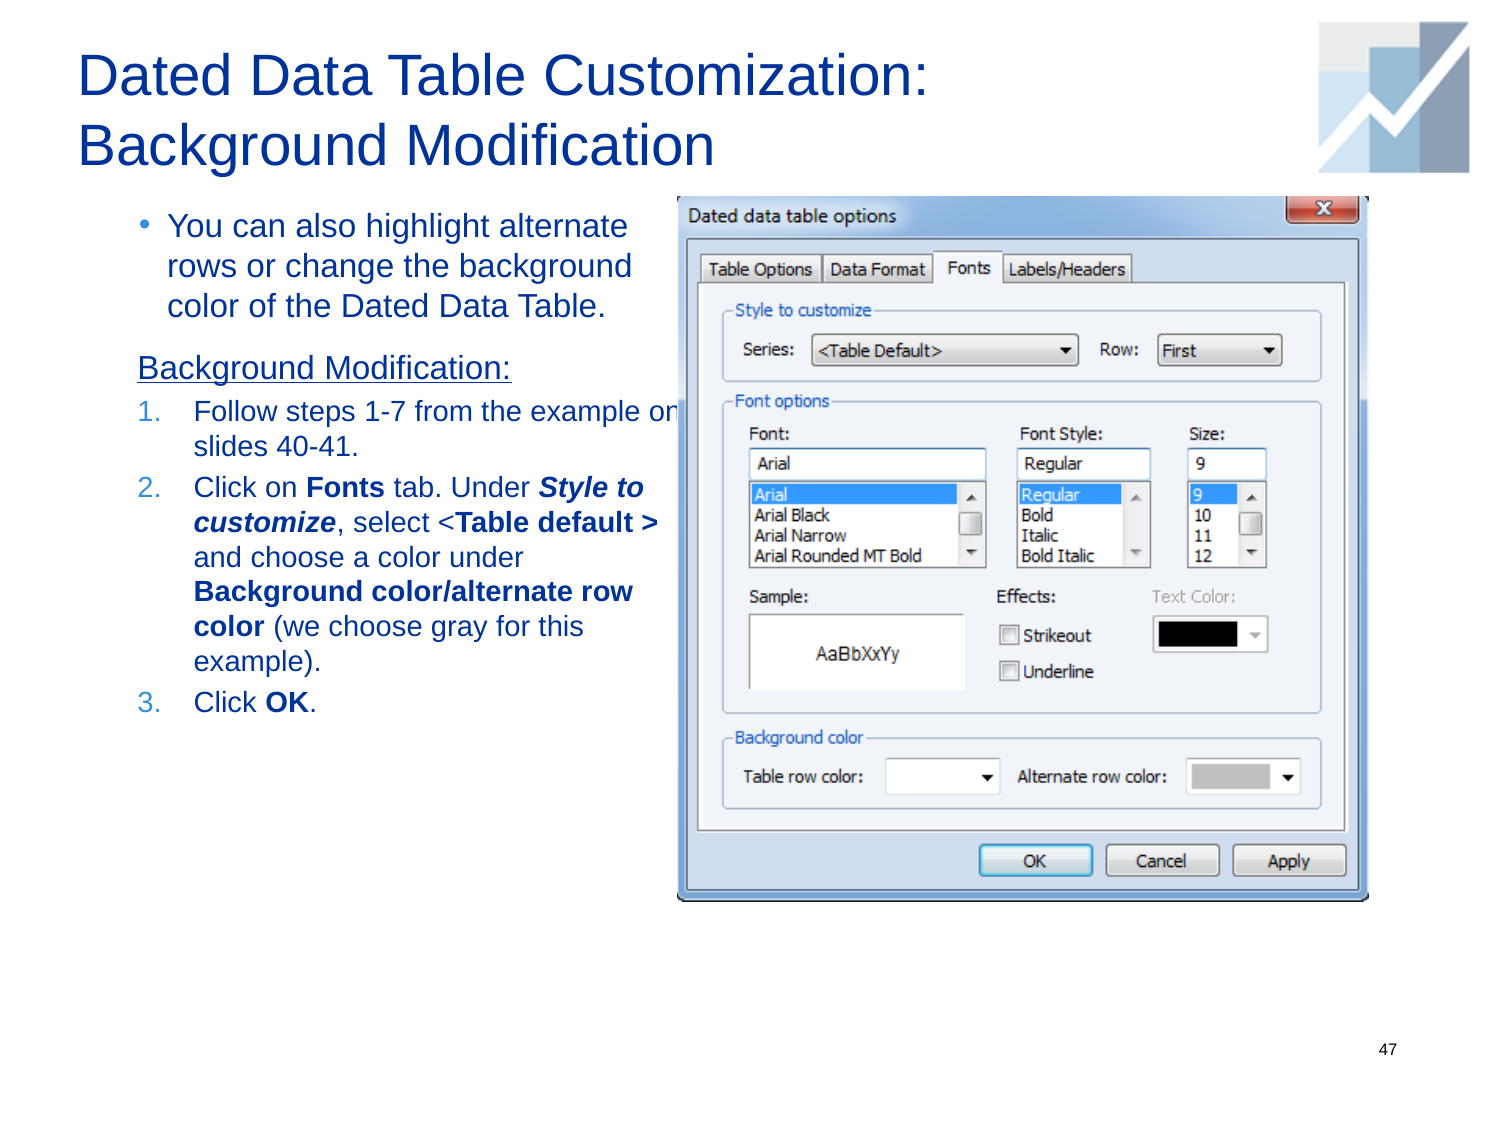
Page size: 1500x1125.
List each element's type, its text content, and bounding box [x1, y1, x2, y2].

slide_number 47 [1262, 1015, 1413, 1067]
picture [1300, 11, 1479, 181]
title Dated Data Table Customization: Background Modification [62, 0, 1297, 185]
picture [677, 196, 1369, 902]
text_box You can also highlight alternate rows or change the background color of the Dated Data Table. [57, 196, 675, 339]
text_box Background Modification: Follow steps 1-7 from the example on slides 40-41. Click on Fonts tab. Under Style to customize, select <Table default > and choose a color under Background color/alternate row color (we choose gray for this example). Click OK. [0, 338, 699, 1125]
